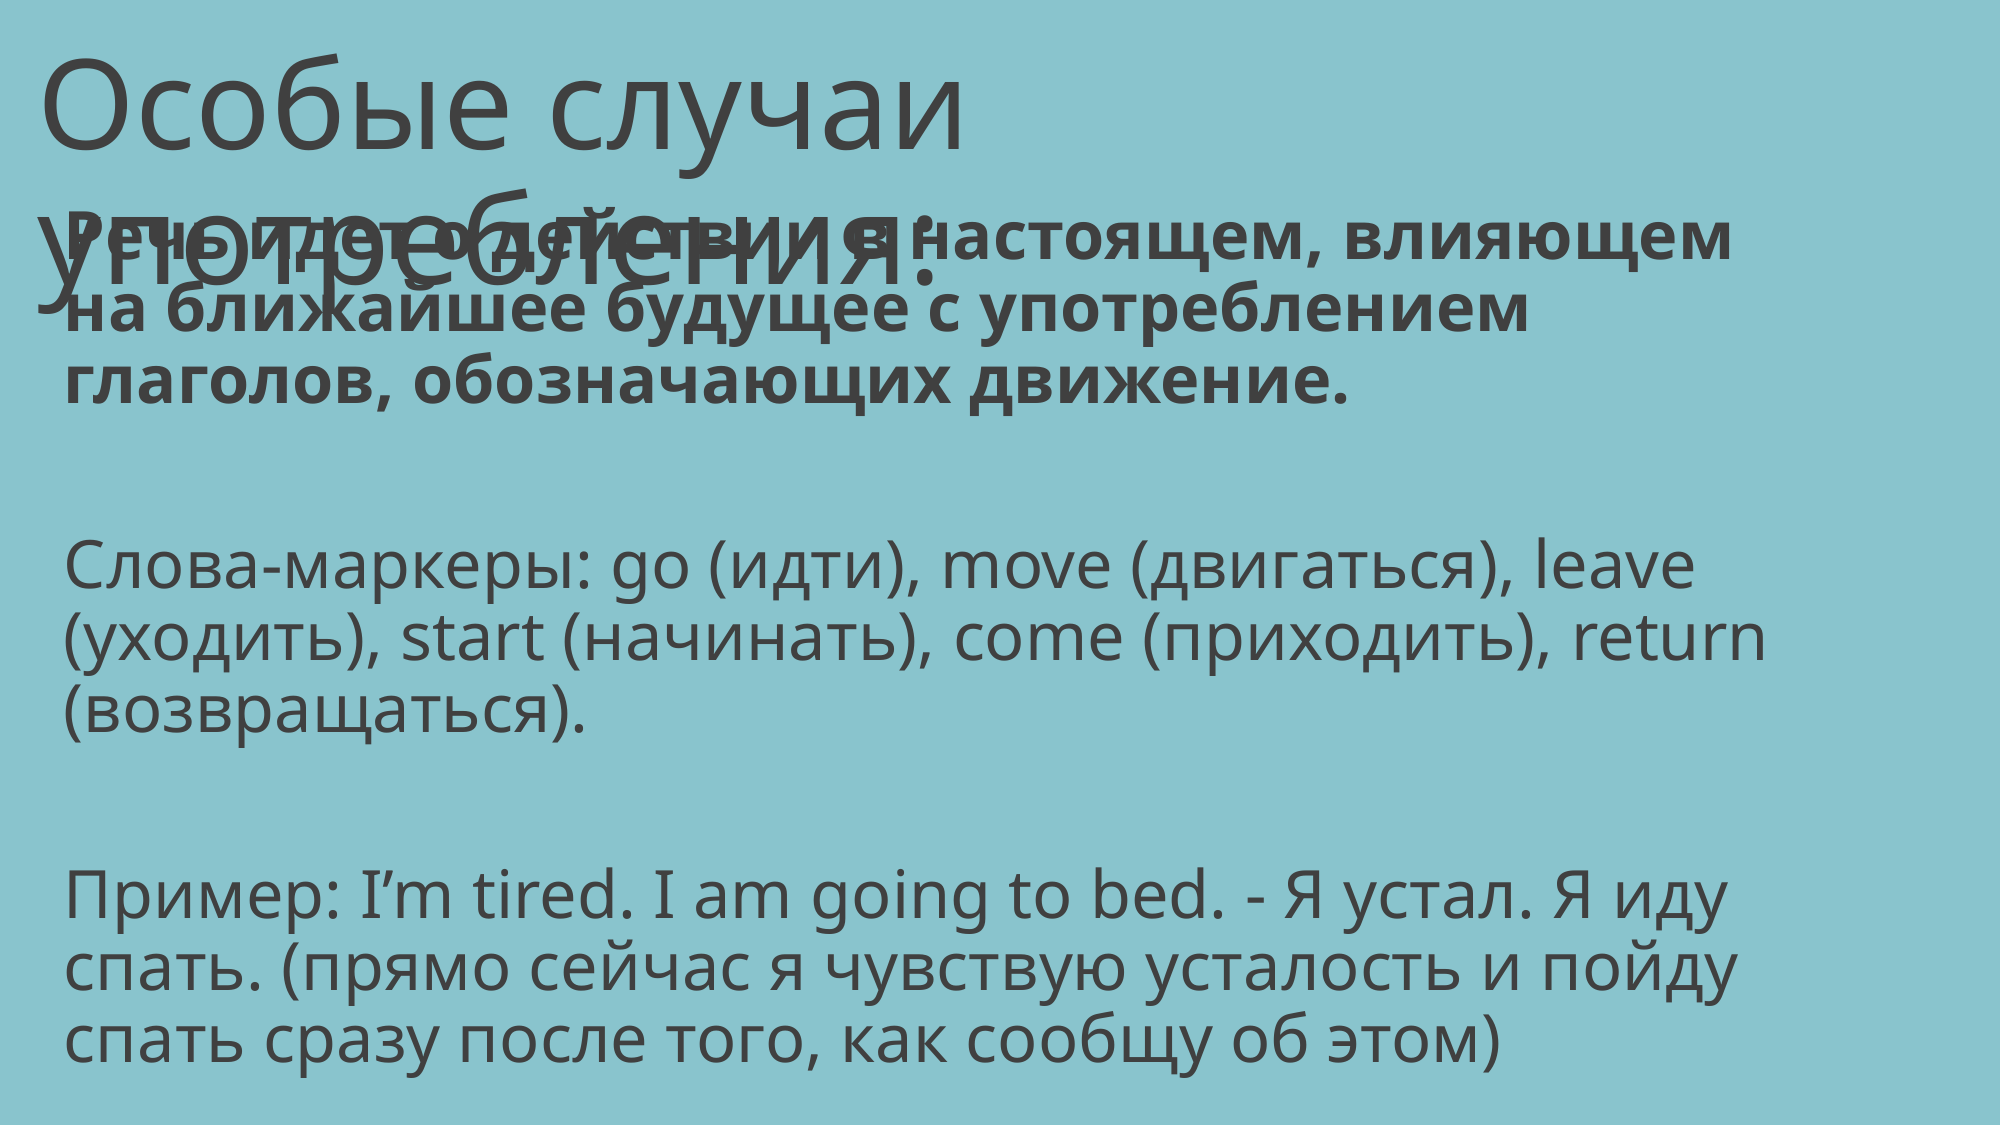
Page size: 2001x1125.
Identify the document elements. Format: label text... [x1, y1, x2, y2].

list Речь идет о действии в настоящем, влияющем на ближайшее будущее с употреблением глаголов, обозначающих движение. Слова-маркеры: go (идти), move (двигаться), leave (уходить), start (начинать), come (приходить), return (возвращаться). Пример: I’m tired. I am going to bed. - Я устал. Я иду спать. (прямо сейчас я чувствую усталость и пойду спать сразу после того, как сообщу об этом) [48, 194, 1804, 927]
title Особые случаи употребления: [22, 33, 1909, 263]
